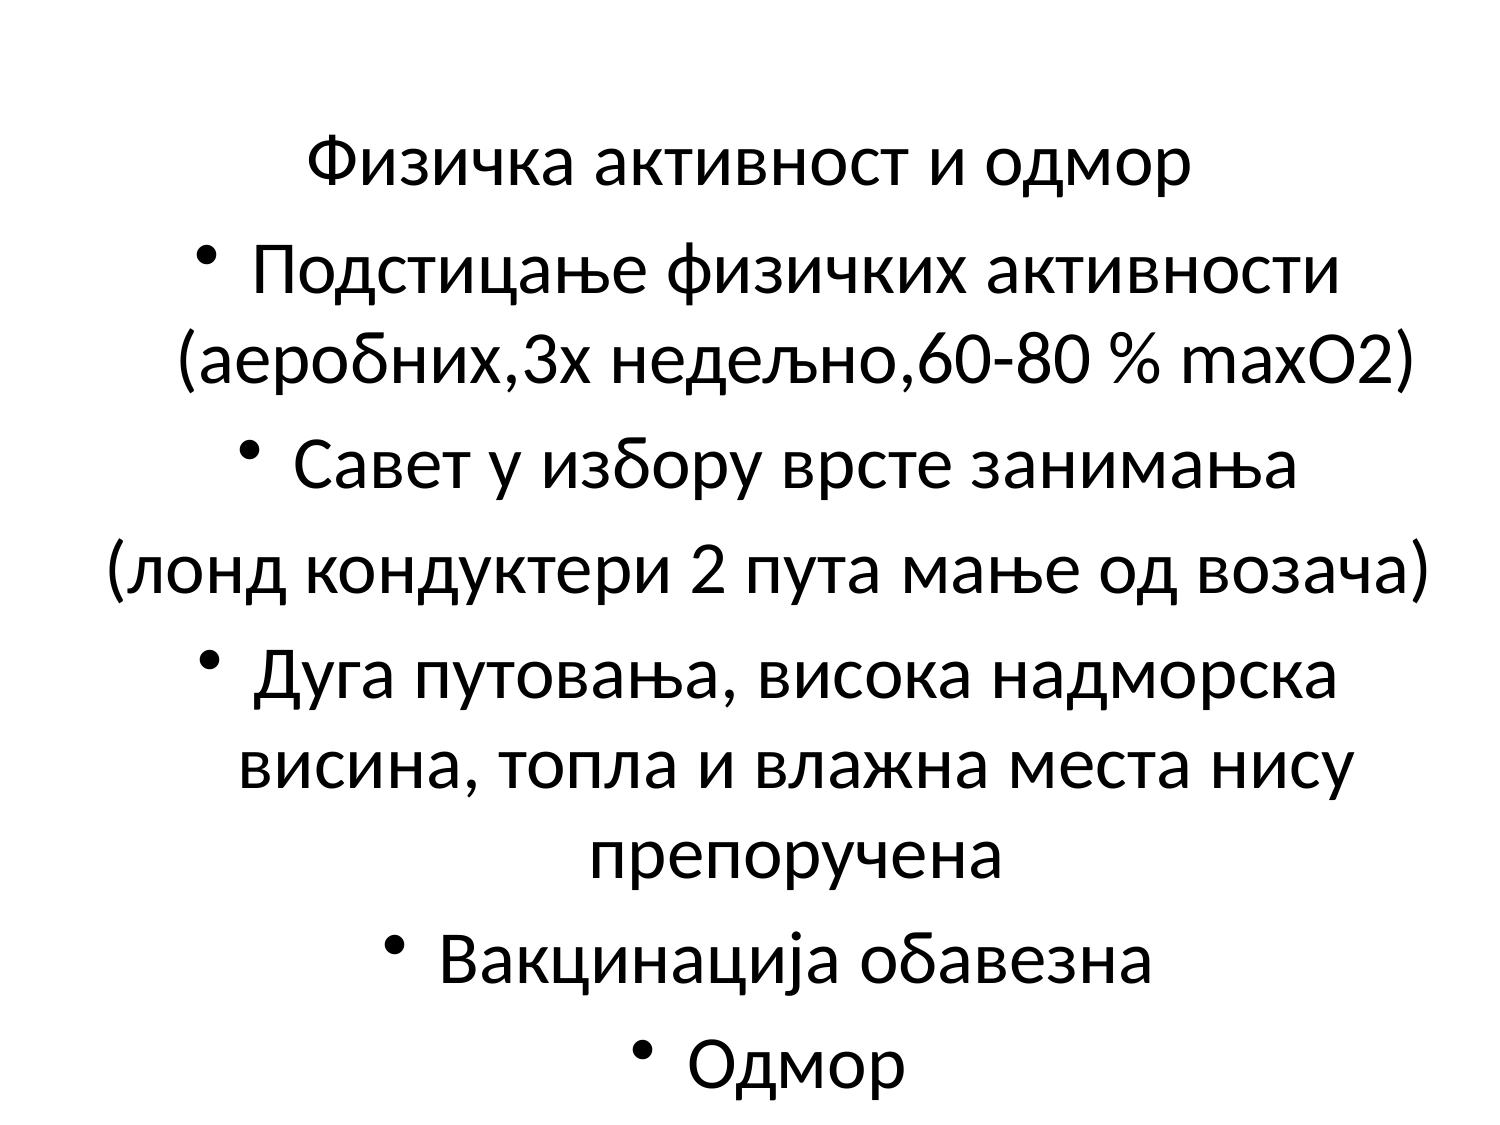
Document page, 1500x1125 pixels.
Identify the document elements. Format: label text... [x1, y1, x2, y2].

list Подстицање физичких активности (аеробних,3x недељно,60-80 % maxO2) Савет у избору врсте занимања (лонд кондуктери 2 пута мање од возача) Дуга путовања, висока надморска висина, топла и влажна места нису препоручена Вакцинација обавезна Одмор [70, 210, 1467, 995]
title Физичка активност и одмор [41, 45, 1459, 208]
